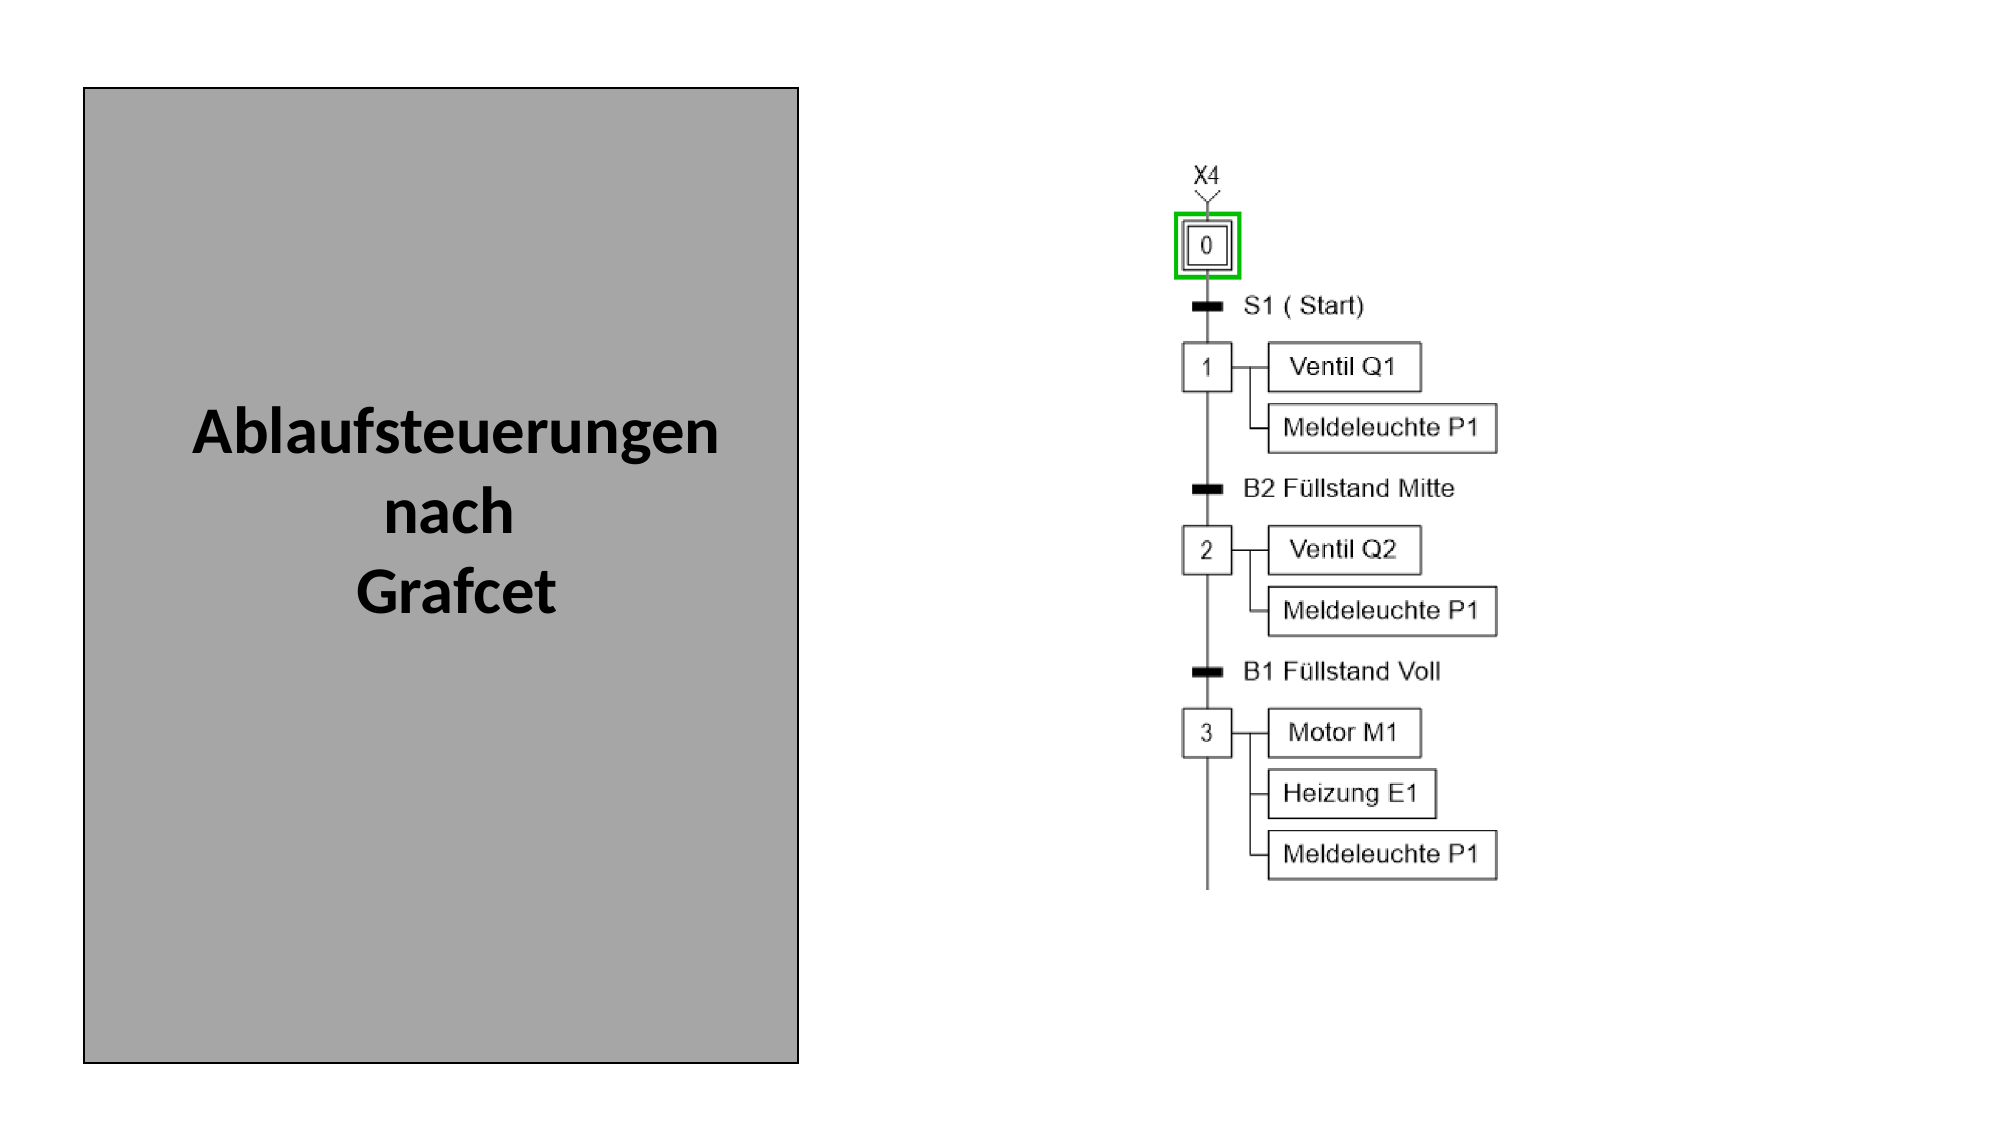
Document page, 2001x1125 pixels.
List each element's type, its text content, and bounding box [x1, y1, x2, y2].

picture [1141, 149, 1517, 890]
text_box Ablaufsteuerungen nach Grafcet [173, 379, 740, 635]
text_box [83, 87, 799, 1064]
